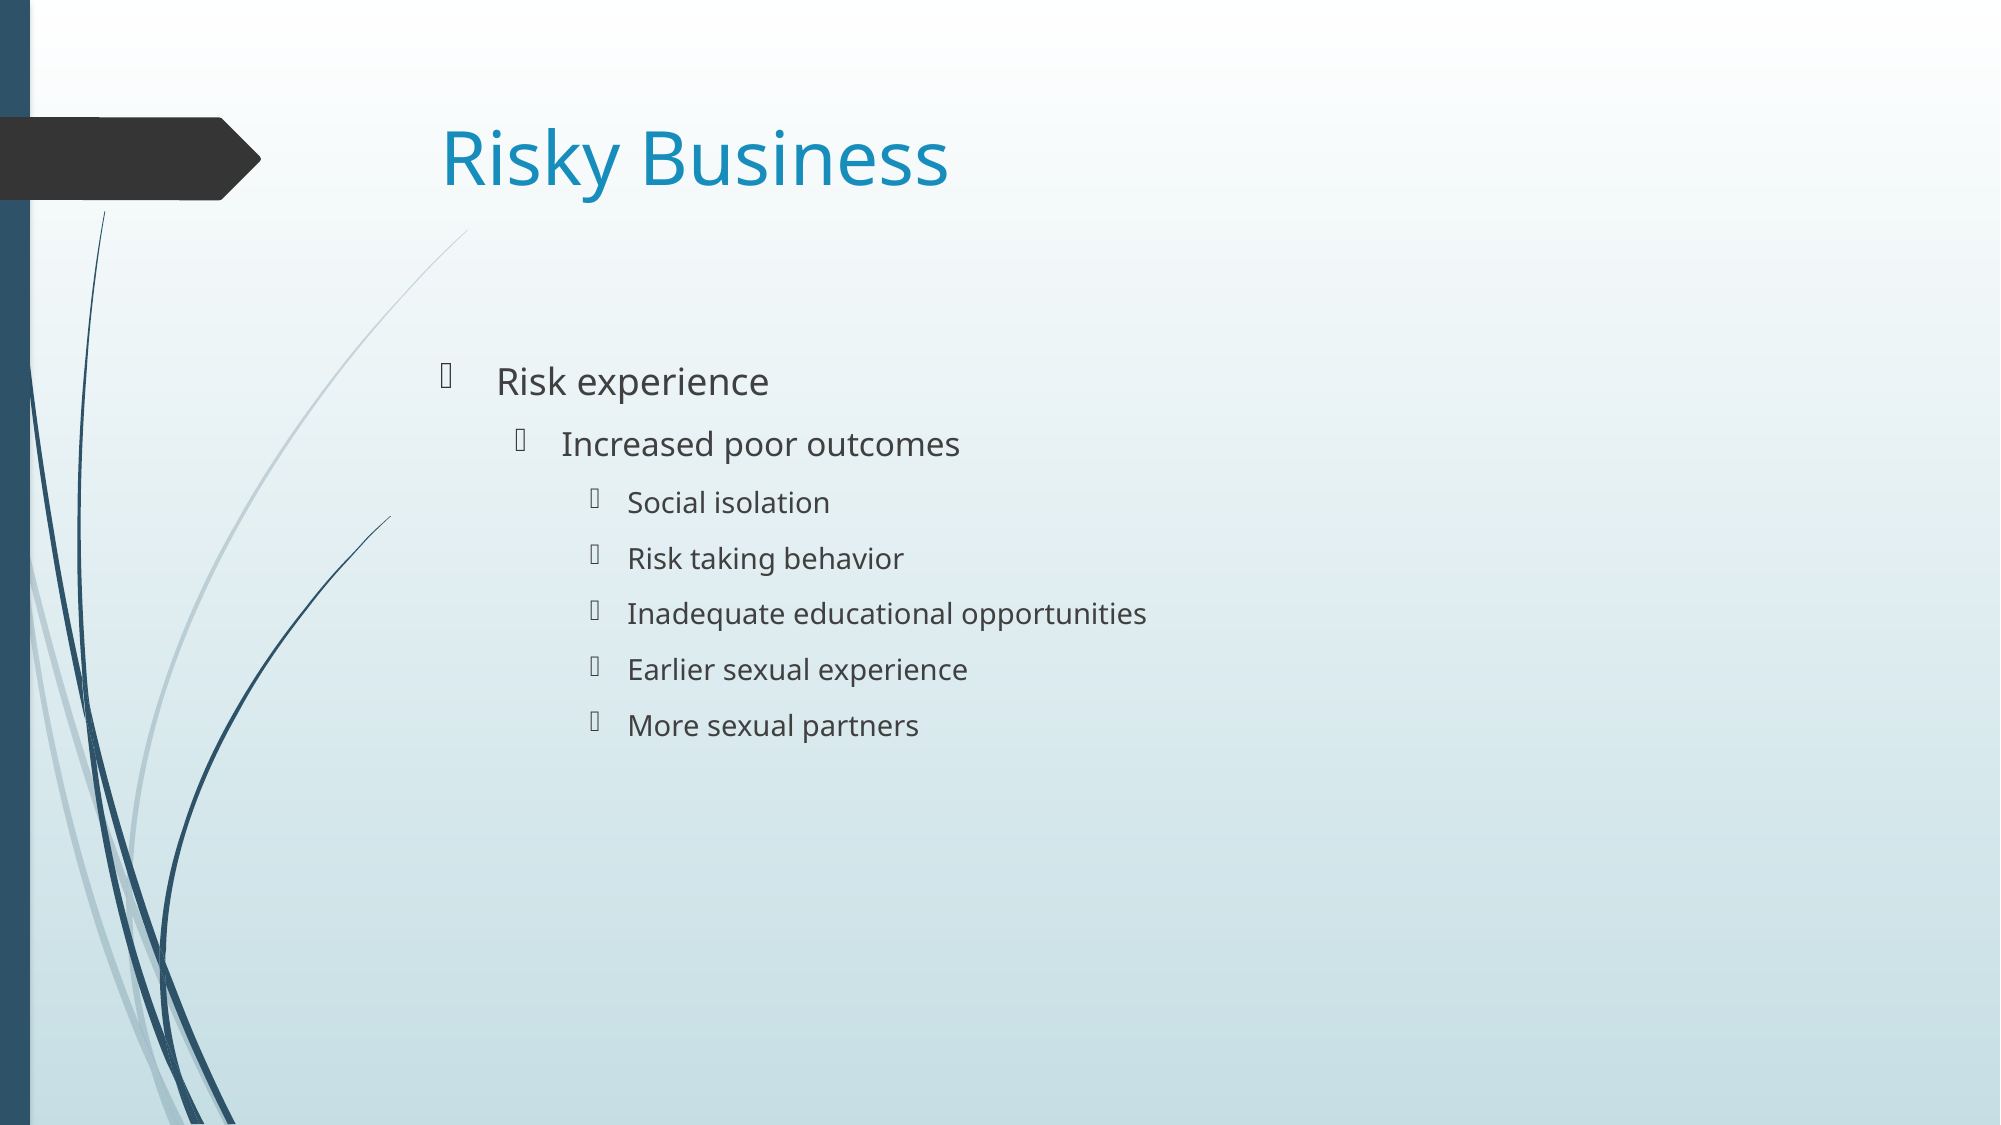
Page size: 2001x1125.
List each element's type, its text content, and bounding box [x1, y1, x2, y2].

title Risky Business [425, 102, 1888, 313]
list Risk experience Increased poor outcomes Social isolation Risk taking behavior Inadequate educational opportunities Earlier sexual experience More sexual partners [424, 350, 1888, 970]
